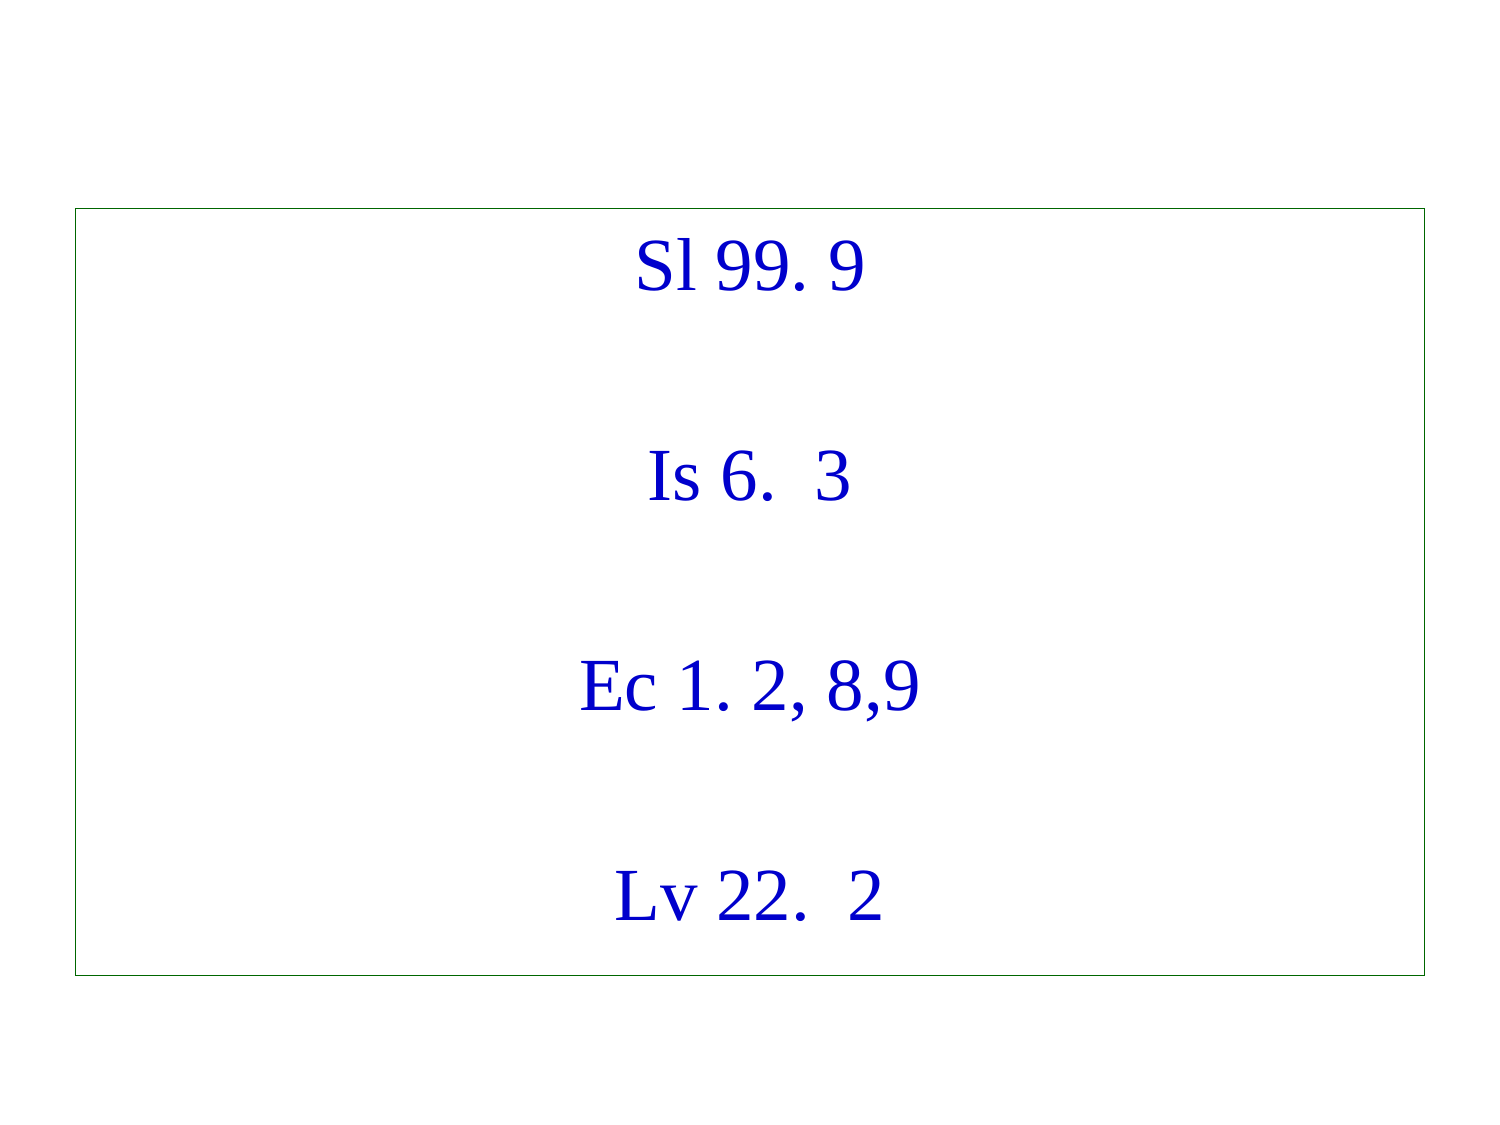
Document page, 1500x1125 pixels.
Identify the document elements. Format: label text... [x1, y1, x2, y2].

list Sl 99. 9 Is 6. 3 Ec 1. 2, 8,9 Lv 22. 2 [75, 208, 1425, 976]
